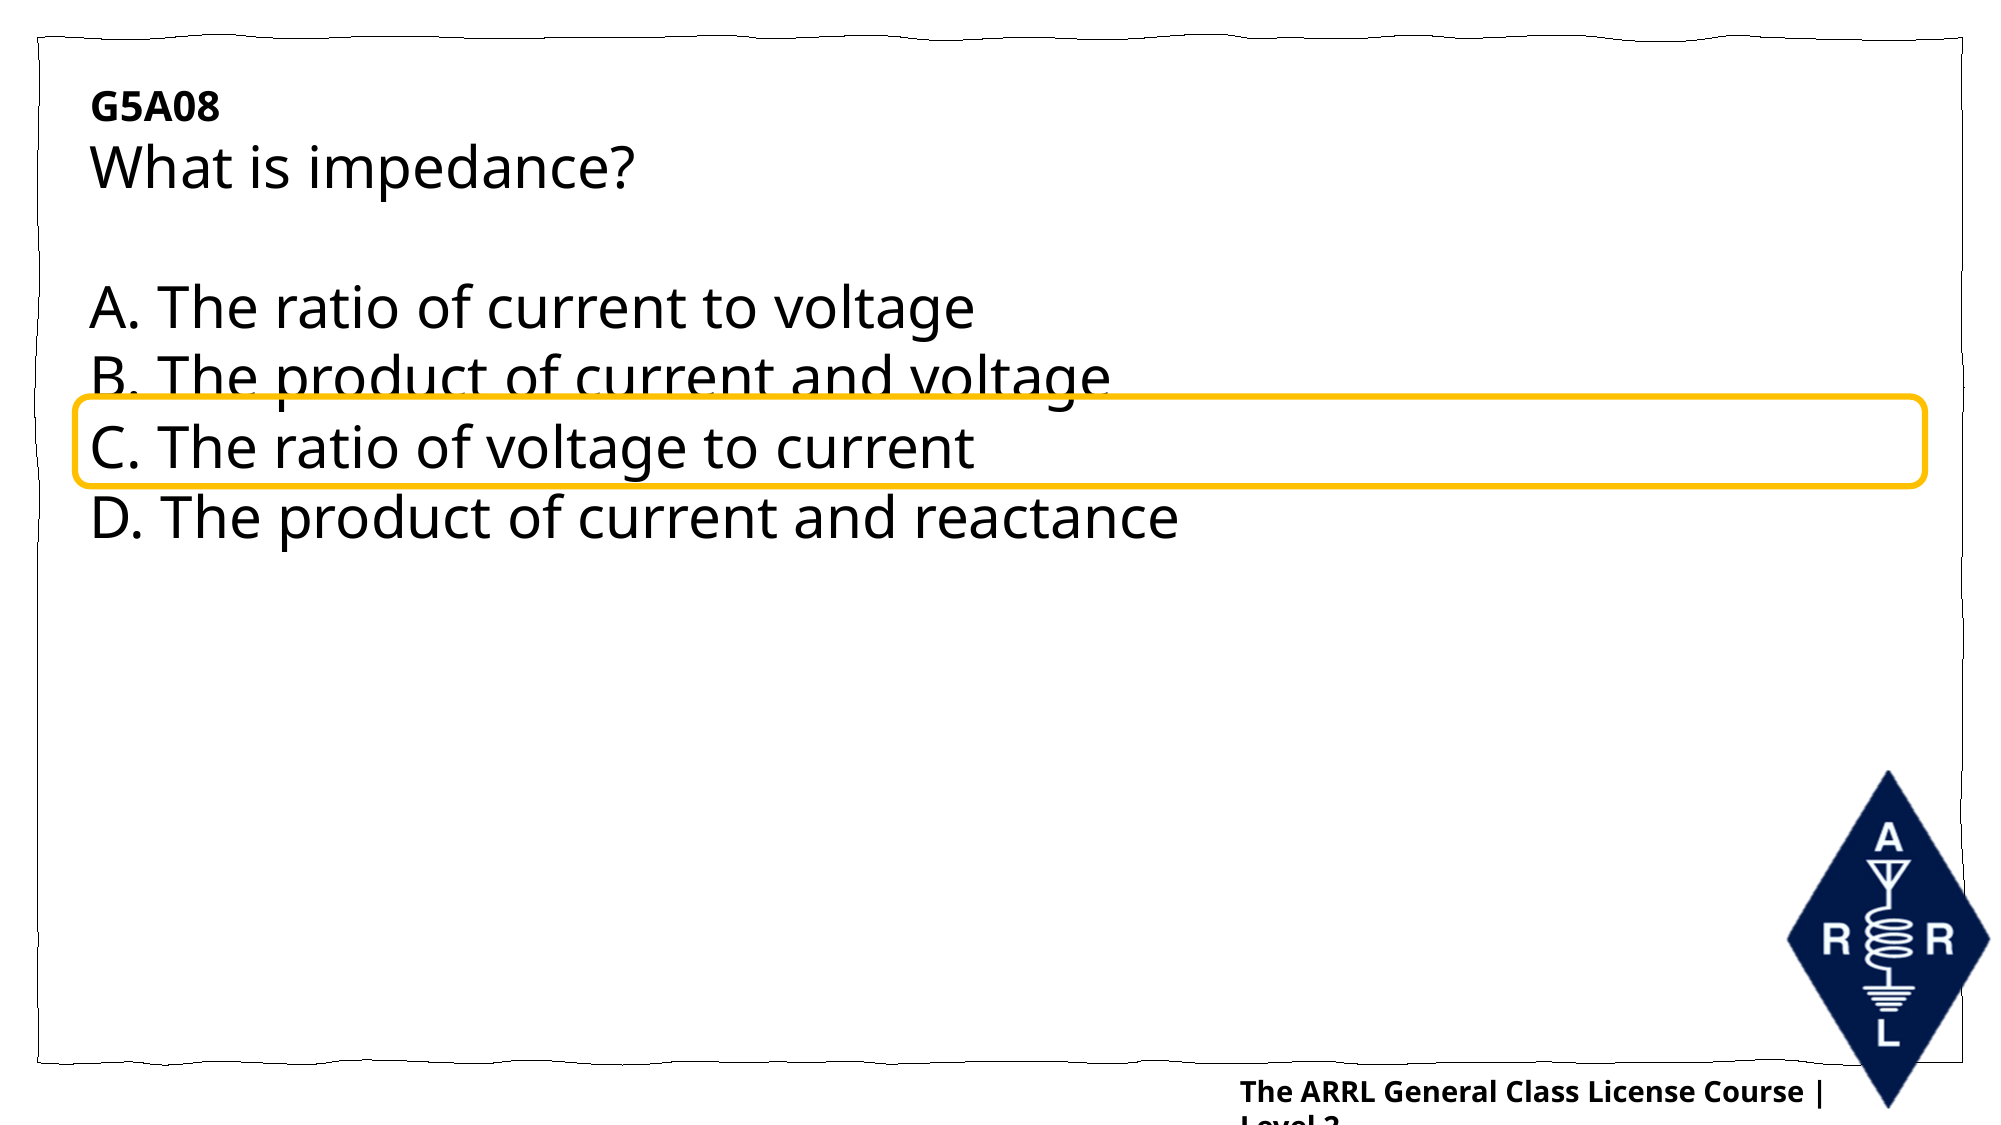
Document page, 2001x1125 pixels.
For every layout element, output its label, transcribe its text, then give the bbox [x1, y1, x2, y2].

text_box G5A08 What is impedance? A. The ratio of current to voltage B. The product of current and voltage C. The ratio of voltage to current D. The product of current and reactance [75, 72, 1850, 403]
text_box [73, 395, 1927, 488]
picture [1773, 752, 1999, 1125]
text_box G5A08 What is impedance? A. The ratio of current to voltage B. The product of current and voltage C. The ratio of voltage to current D. The product of current and reactance [75, 479, 1850, 558]
